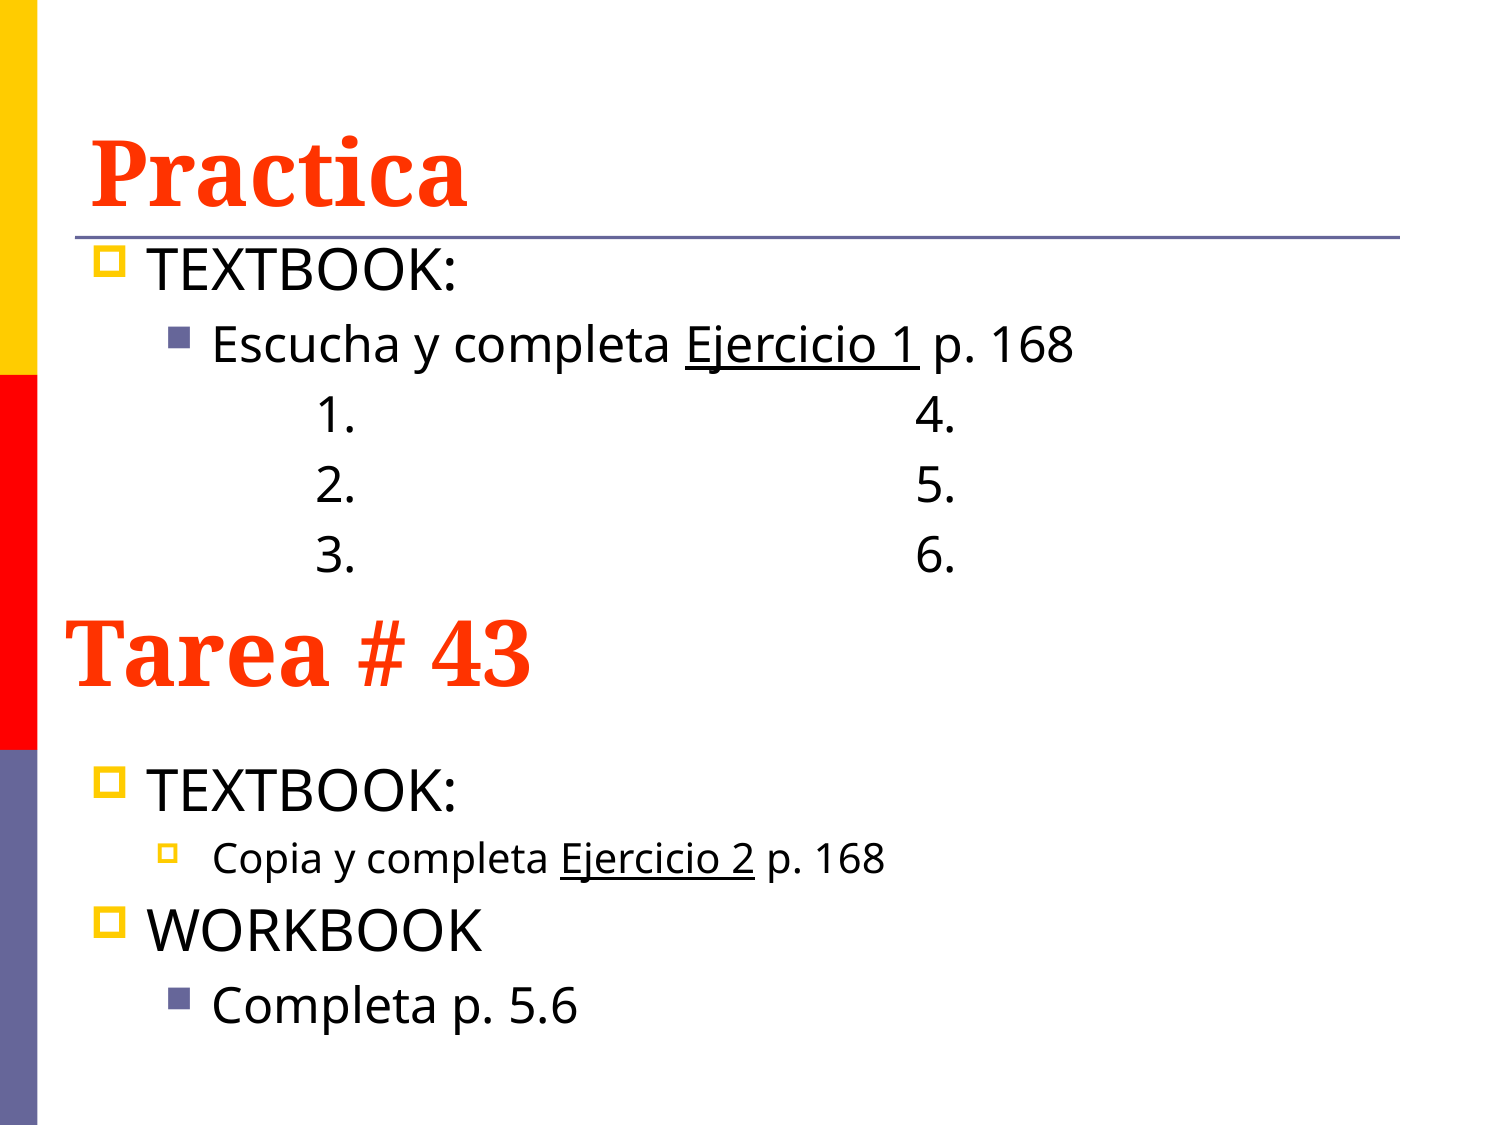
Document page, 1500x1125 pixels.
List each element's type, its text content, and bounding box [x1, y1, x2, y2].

list TEXTBOOK: Escucha y completa Ejercicio 1 p. 168 1. 4. 2. 5. 3. 6. TEXTBOOK: Copia y completa Ejercicio 2 p. 168 WORKBOOK Completa p. 5.6 [75, 224, 1425, 969]
title Practica [75, 45, 1425, 224]
text_box Tarea # 43 [49, 524, 1400, 712]
